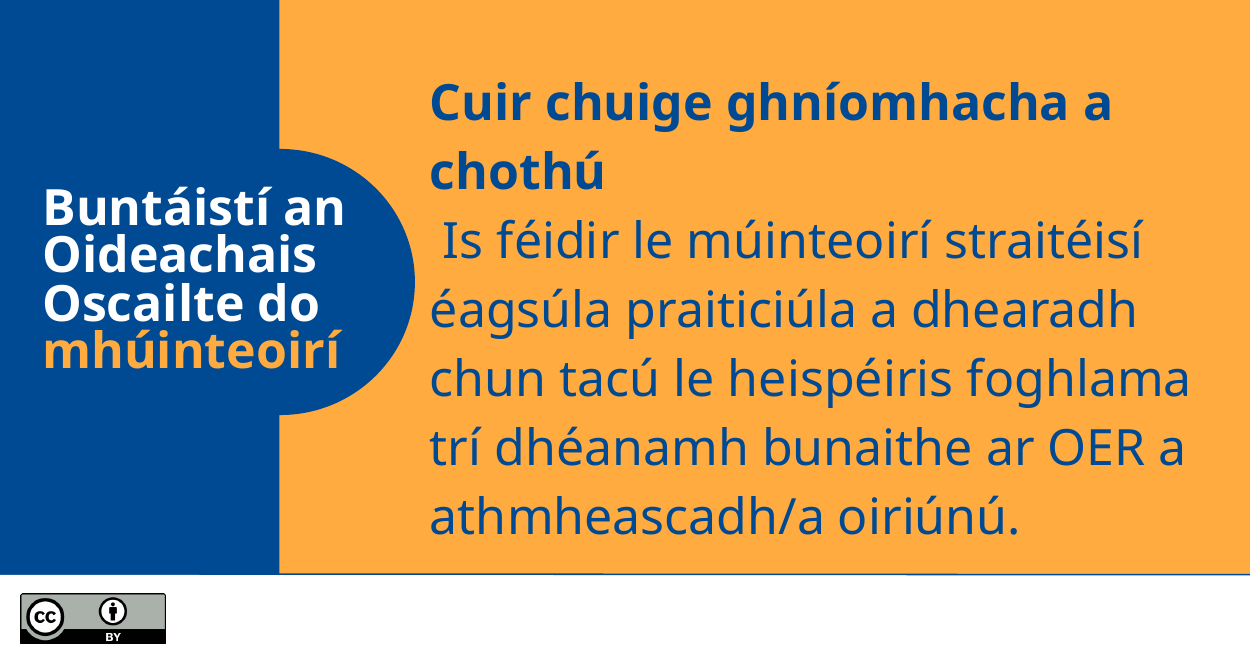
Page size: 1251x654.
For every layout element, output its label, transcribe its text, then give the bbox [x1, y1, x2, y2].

picture [20, 592, 166, 645]
text_box [207, 394, 353, 416]
text_box Cuir chuige ghníomhacha a chothú Is féidir le múinteoirí straitéisí éagsúla praiticiúla a dhearadh chun tacú le heispéiris foghlama trí dhéanamh bunaithe ar OER a athmheascadh/a oiriúnú. [414, 46, 1250, 560]
text_box Buntáistí an Oideachais Oscailte do mhúinteoirí [27, 171, 368, 394]
text_box [368, 181, 415, 383]
text_box [0, 582, 1250, 654]
text_box [0, 0, 280, 573]
text_box [206, 148, 355, 171]
